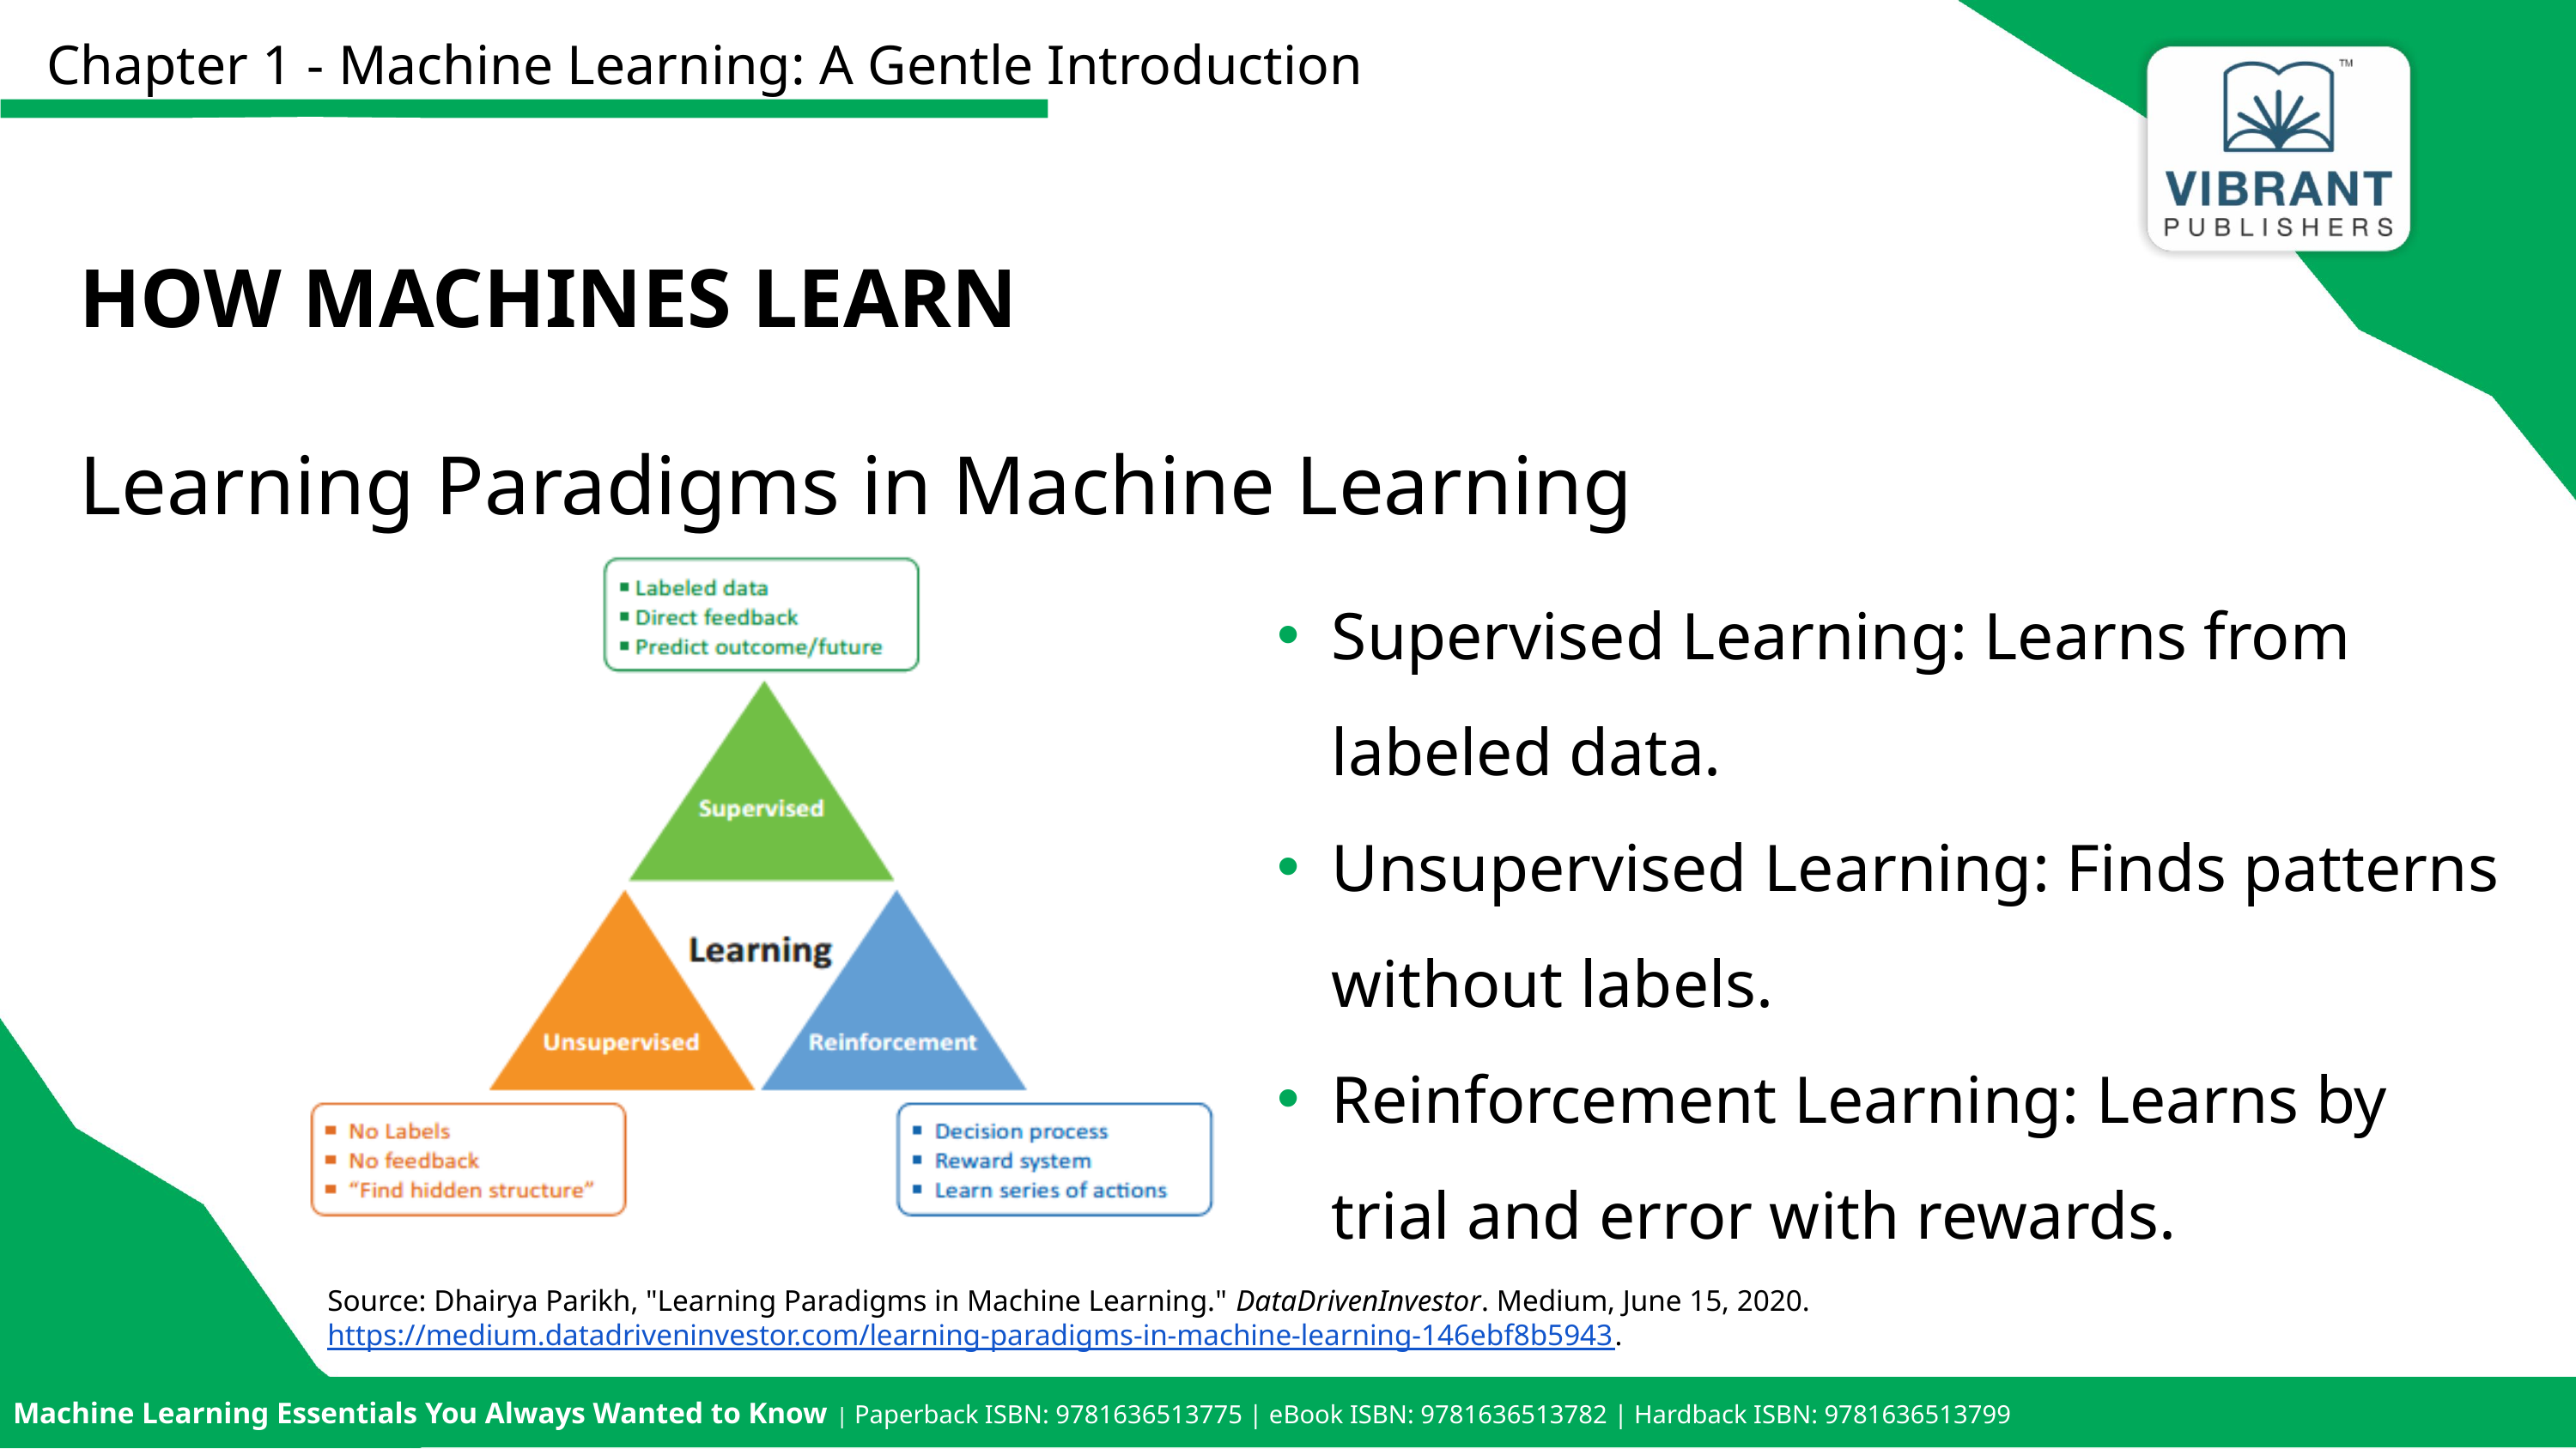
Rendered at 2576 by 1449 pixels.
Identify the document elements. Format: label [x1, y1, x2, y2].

text_box [0, 0, 2576, 1448]
picture [289, 539, 1244, 1232]
